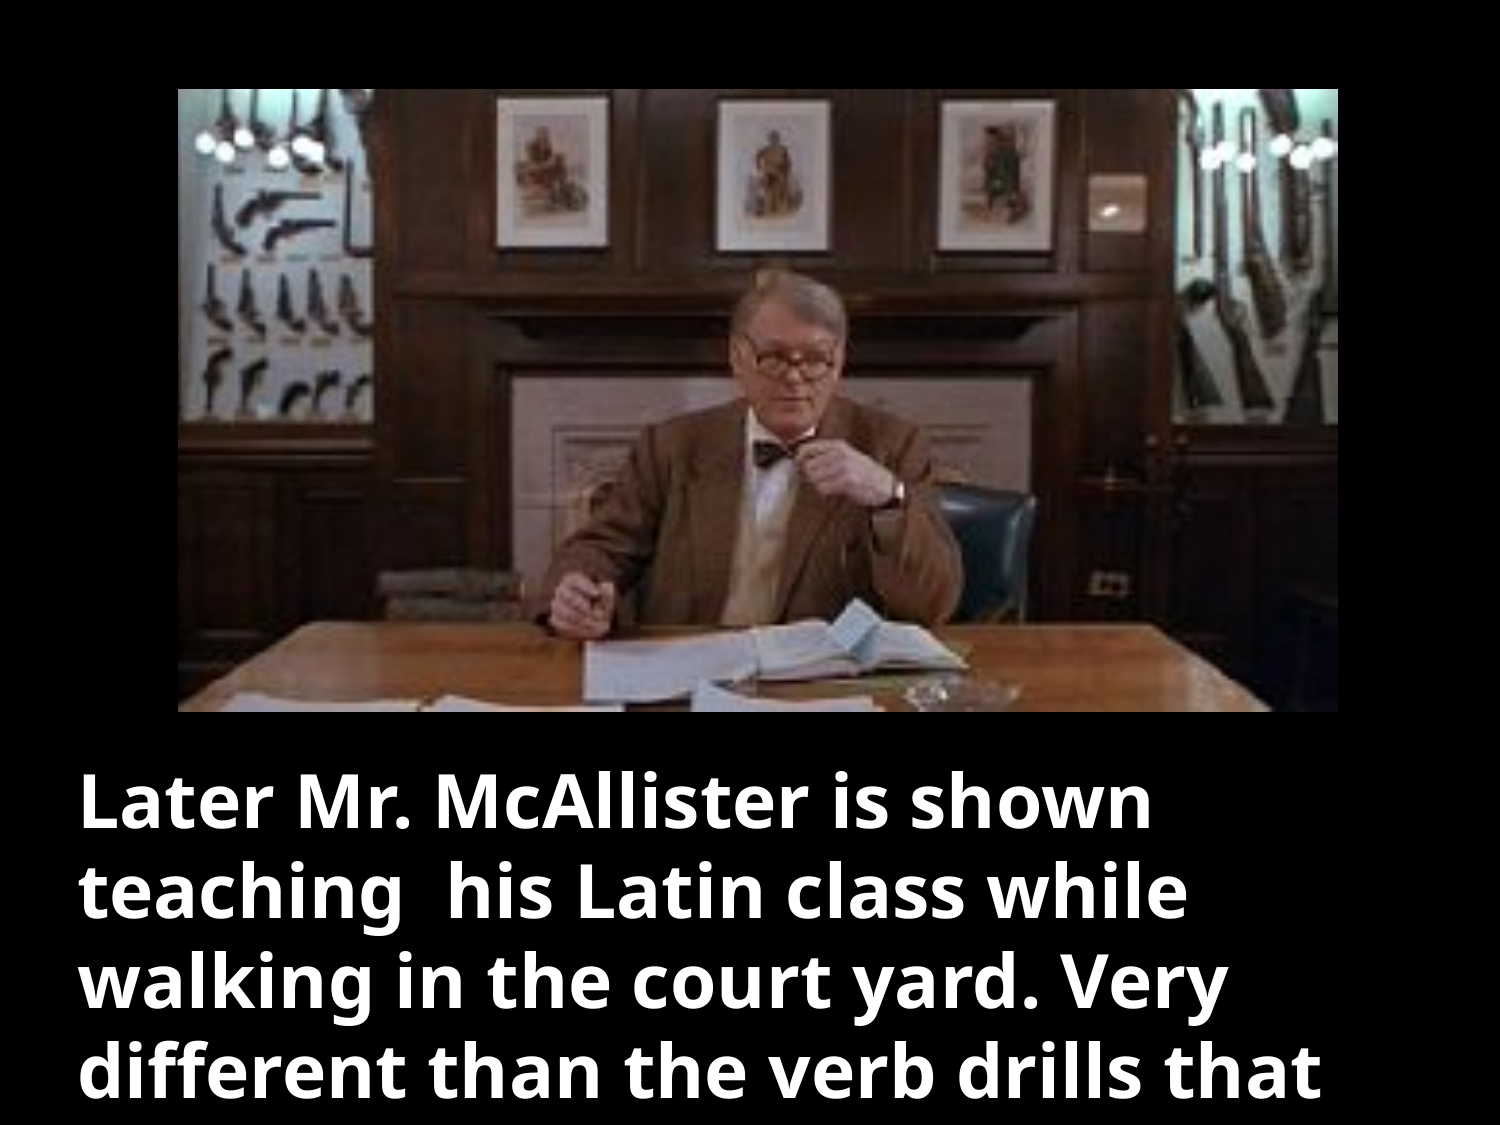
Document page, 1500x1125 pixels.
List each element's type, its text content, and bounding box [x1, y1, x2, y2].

picture [178, 89, 1338, 712]
text_box Later Mr. McAllister is shown teaching his Latin class while walking in the court yard. Very different than the verb drills that was shown earlier. [62, 746, 1500, 1125]
